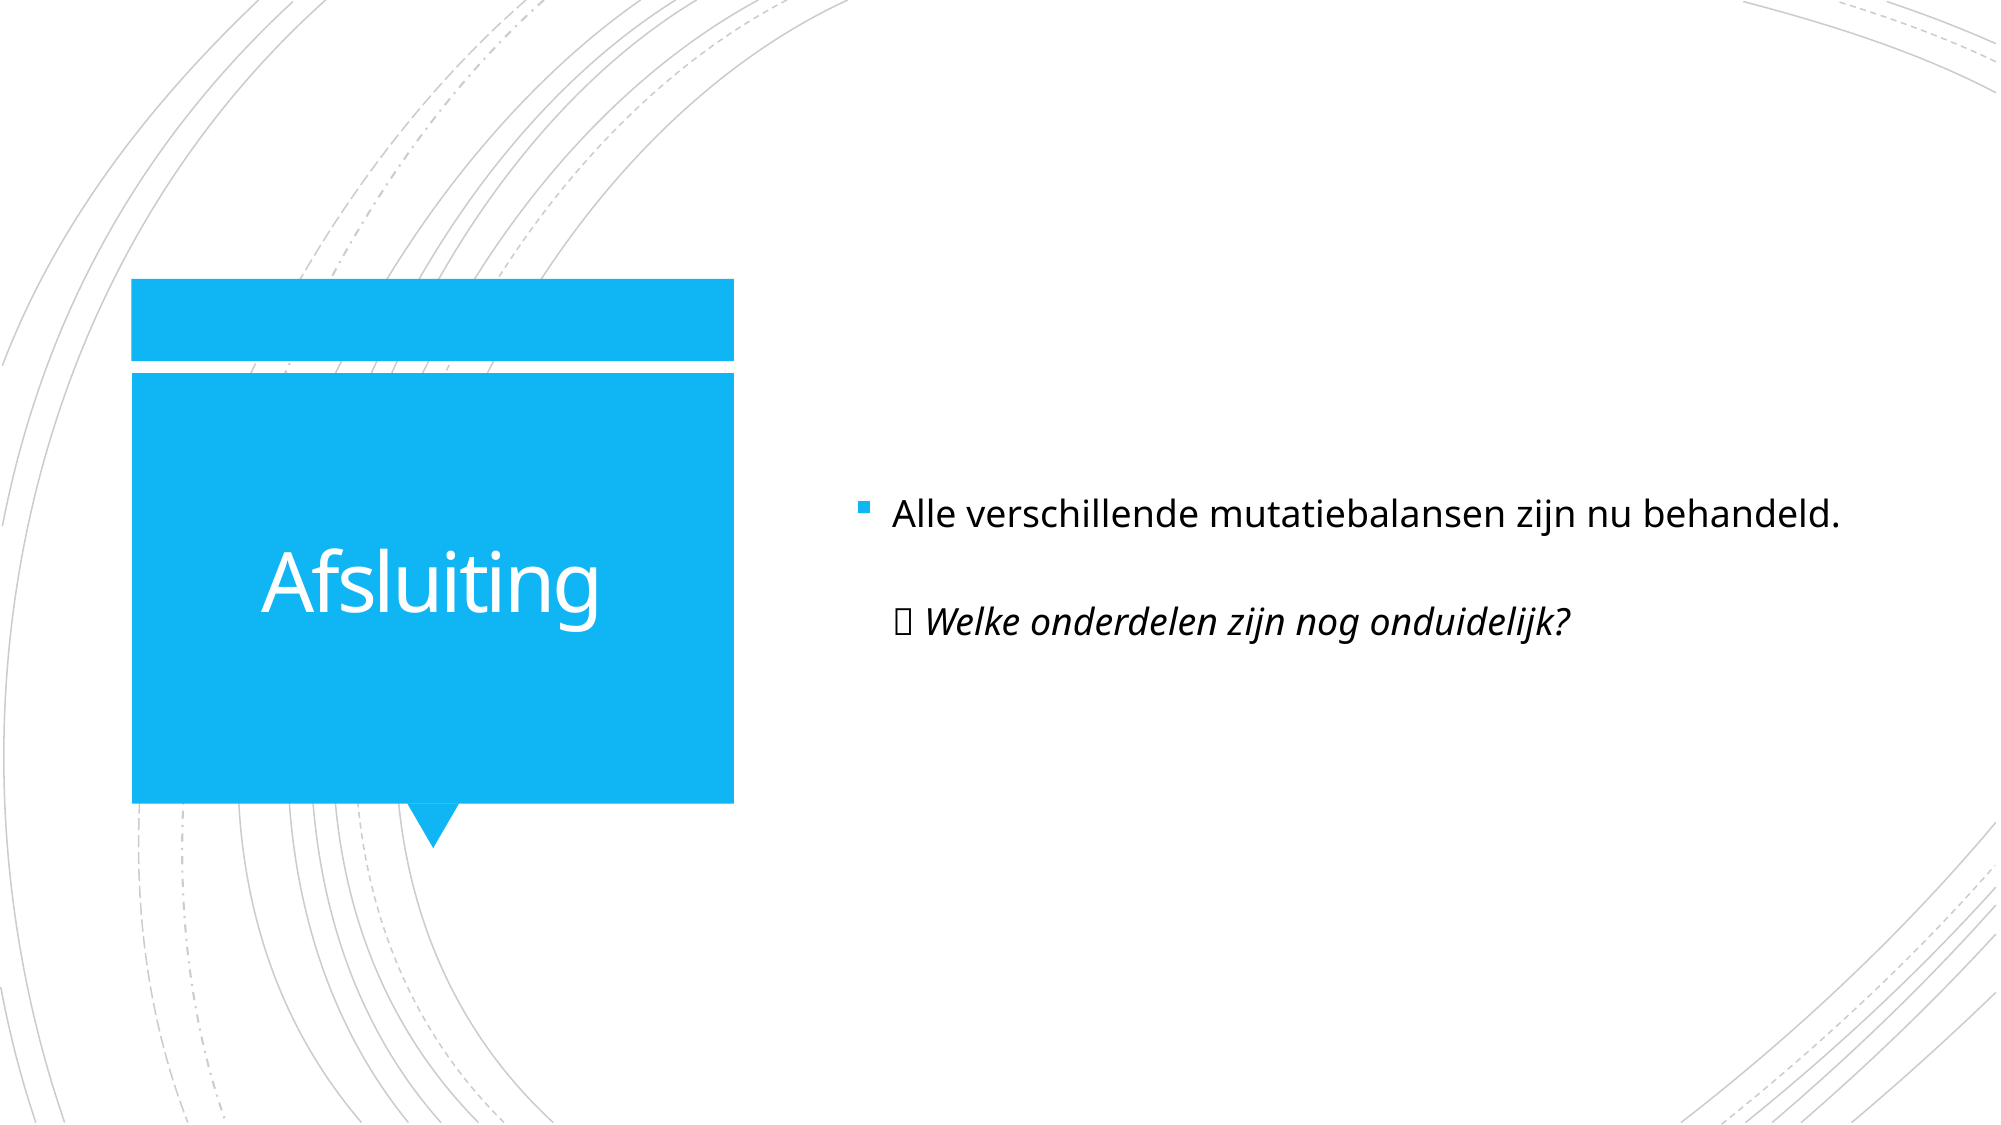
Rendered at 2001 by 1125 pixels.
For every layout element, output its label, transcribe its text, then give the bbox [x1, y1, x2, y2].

list Alle verschillende mutatiebalansen zijn nu behandeld.  Welke onderdelen zijn nog onduidelijk? [839, 131, 1871, 993]
title Afsluiting [145, 385, 720, 789]
